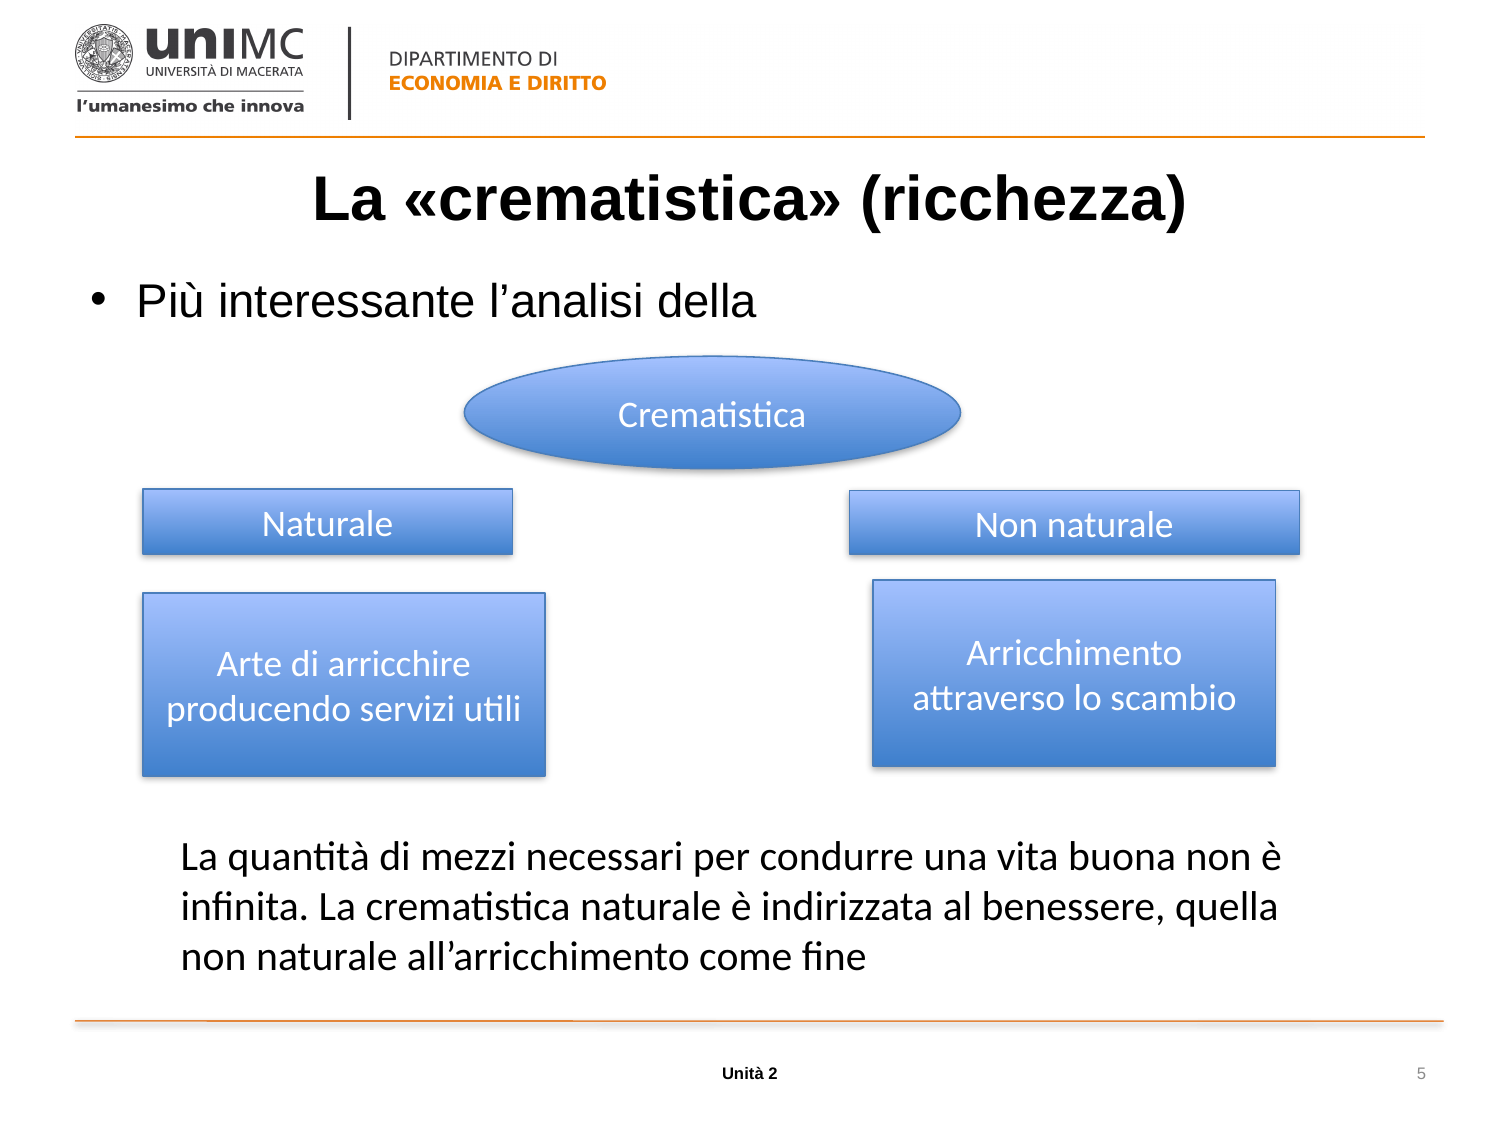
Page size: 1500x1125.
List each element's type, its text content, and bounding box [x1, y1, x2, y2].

list Più interessante l’analisi della [75, 262, 1425, 335]
text_box Naturale [142, 488, 513, 555]
footer Unità 2 [512, 1042, 988, 1103]
text_box La quantità di mezzi necessari per condurre una vita buona non è infinita. La crematistica naturale è indirizzata al benessere, quella non naturale all’arricchimento come fine [165, 821, 1355, 987]
text_box Crematistica [463, 355, 962, 470]
title La «crematistica» (ricchezza) [75, 149, 1425, 241]
text_box Arricchimento attraverso lo scambio [872, 579, 1276, 767]
text_box Non naturale [849, 490, 1300, 555]
picture [75, 24, 1425, 138]
text_box Arte di arricchire producendo servizi utili [142, 592, 546, 777]
slide_number 5 [1091, 1042, 1442, 1103]
